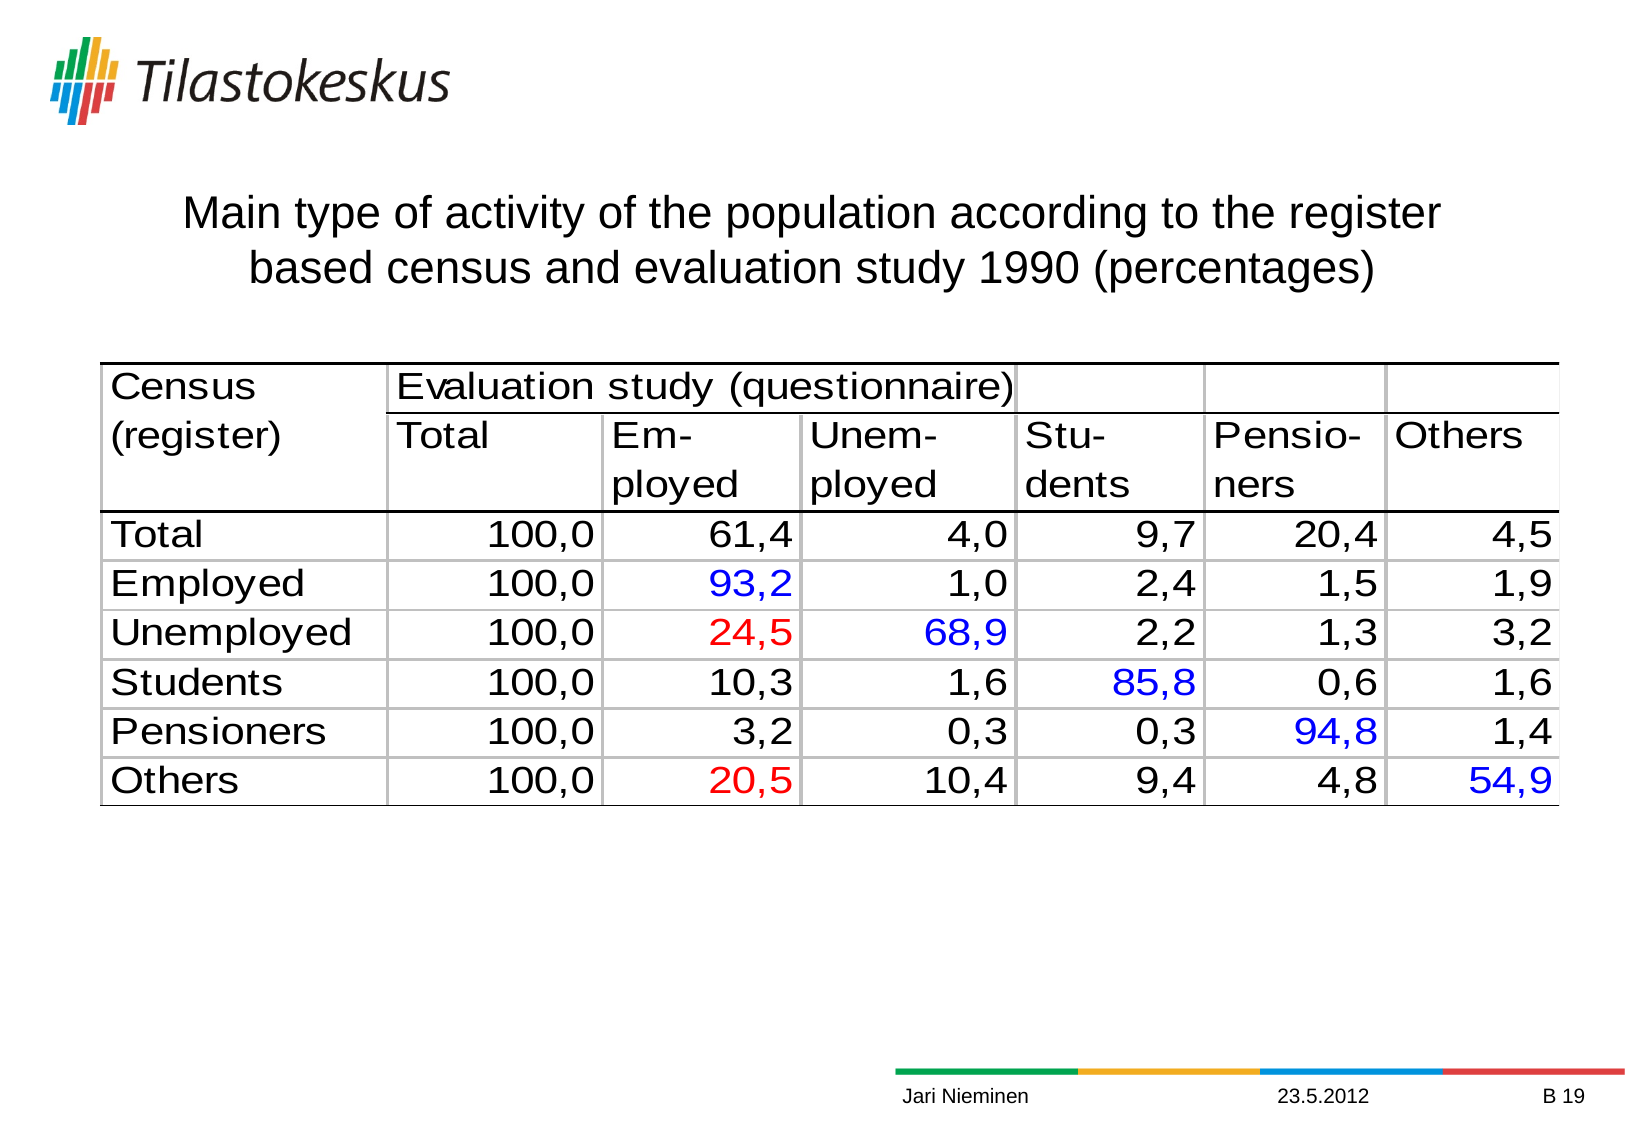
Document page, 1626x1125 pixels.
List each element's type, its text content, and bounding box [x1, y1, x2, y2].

footer Jari Nieminen [887, 1074, 1251, 1125]
slide_number B 19 [1509, 1074, 1601, 1125]
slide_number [1262, 1074, 1509, 1125]
text_box Main type of activity of the population according to the register based census and evaluation study 1990 (percentages) [121, 137, 1504, 338]
picture [50, 37, 450, 125]
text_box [99, 362, 1563, 809]
